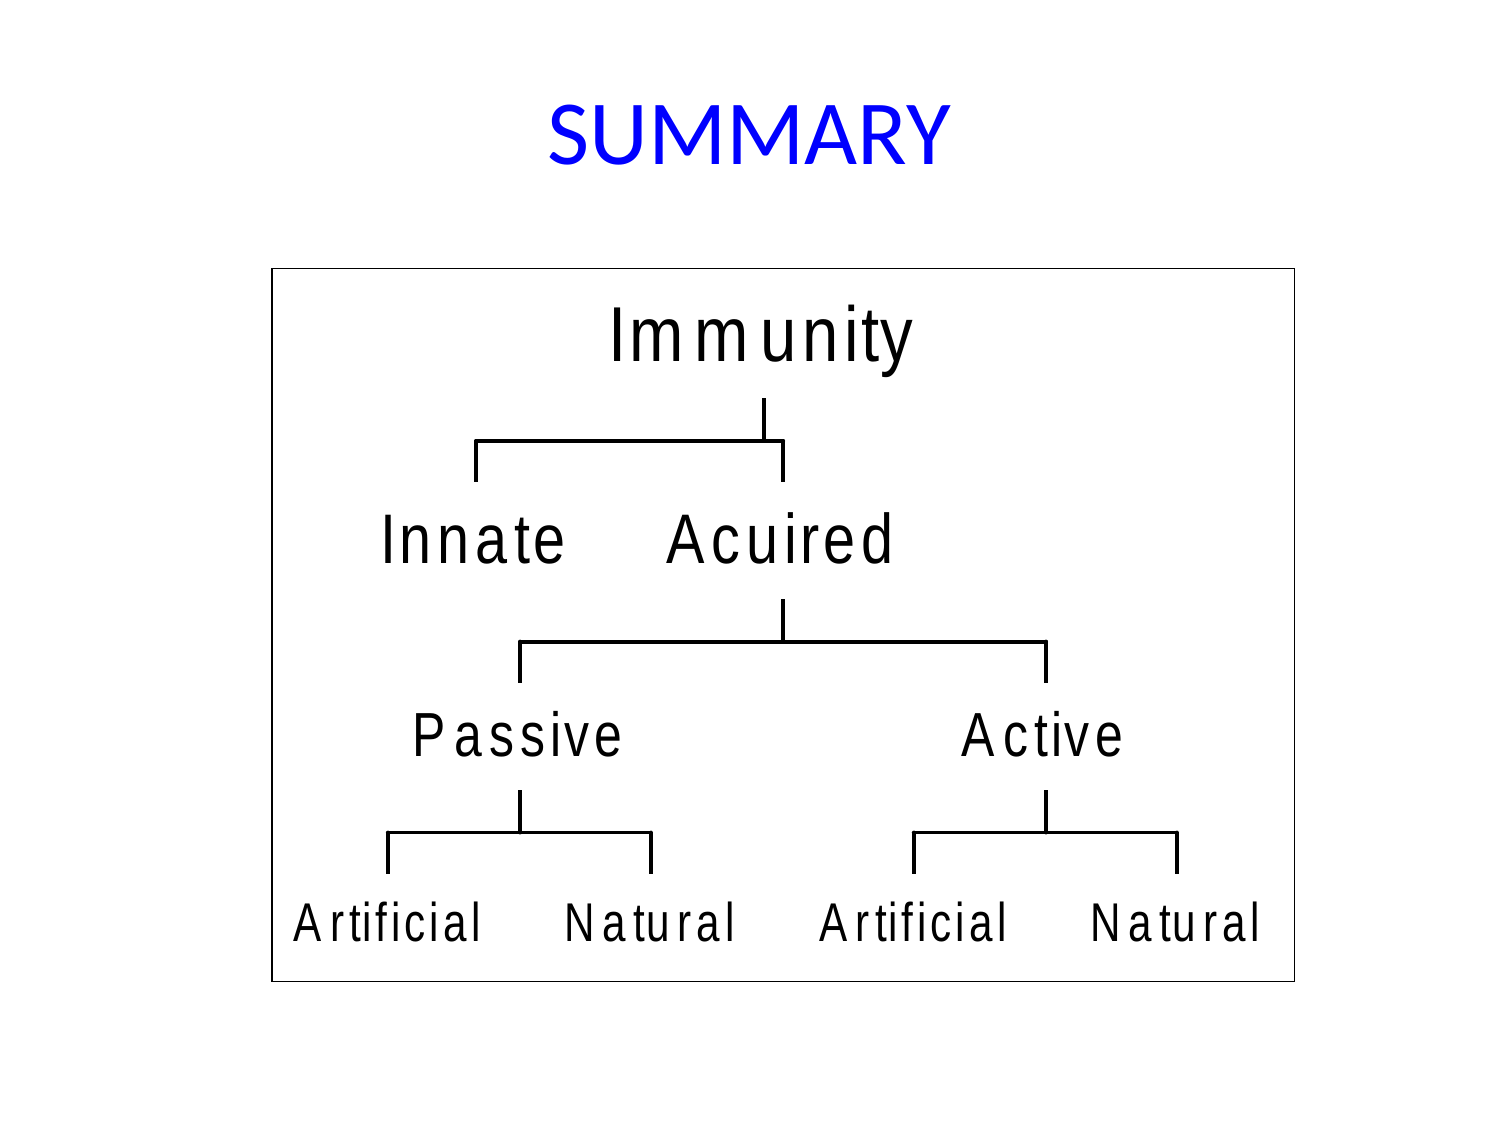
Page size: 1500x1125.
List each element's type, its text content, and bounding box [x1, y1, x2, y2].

text_box SUMMARY [74, 25, 1425, 231]
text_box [272, 269, 1294, 981]
